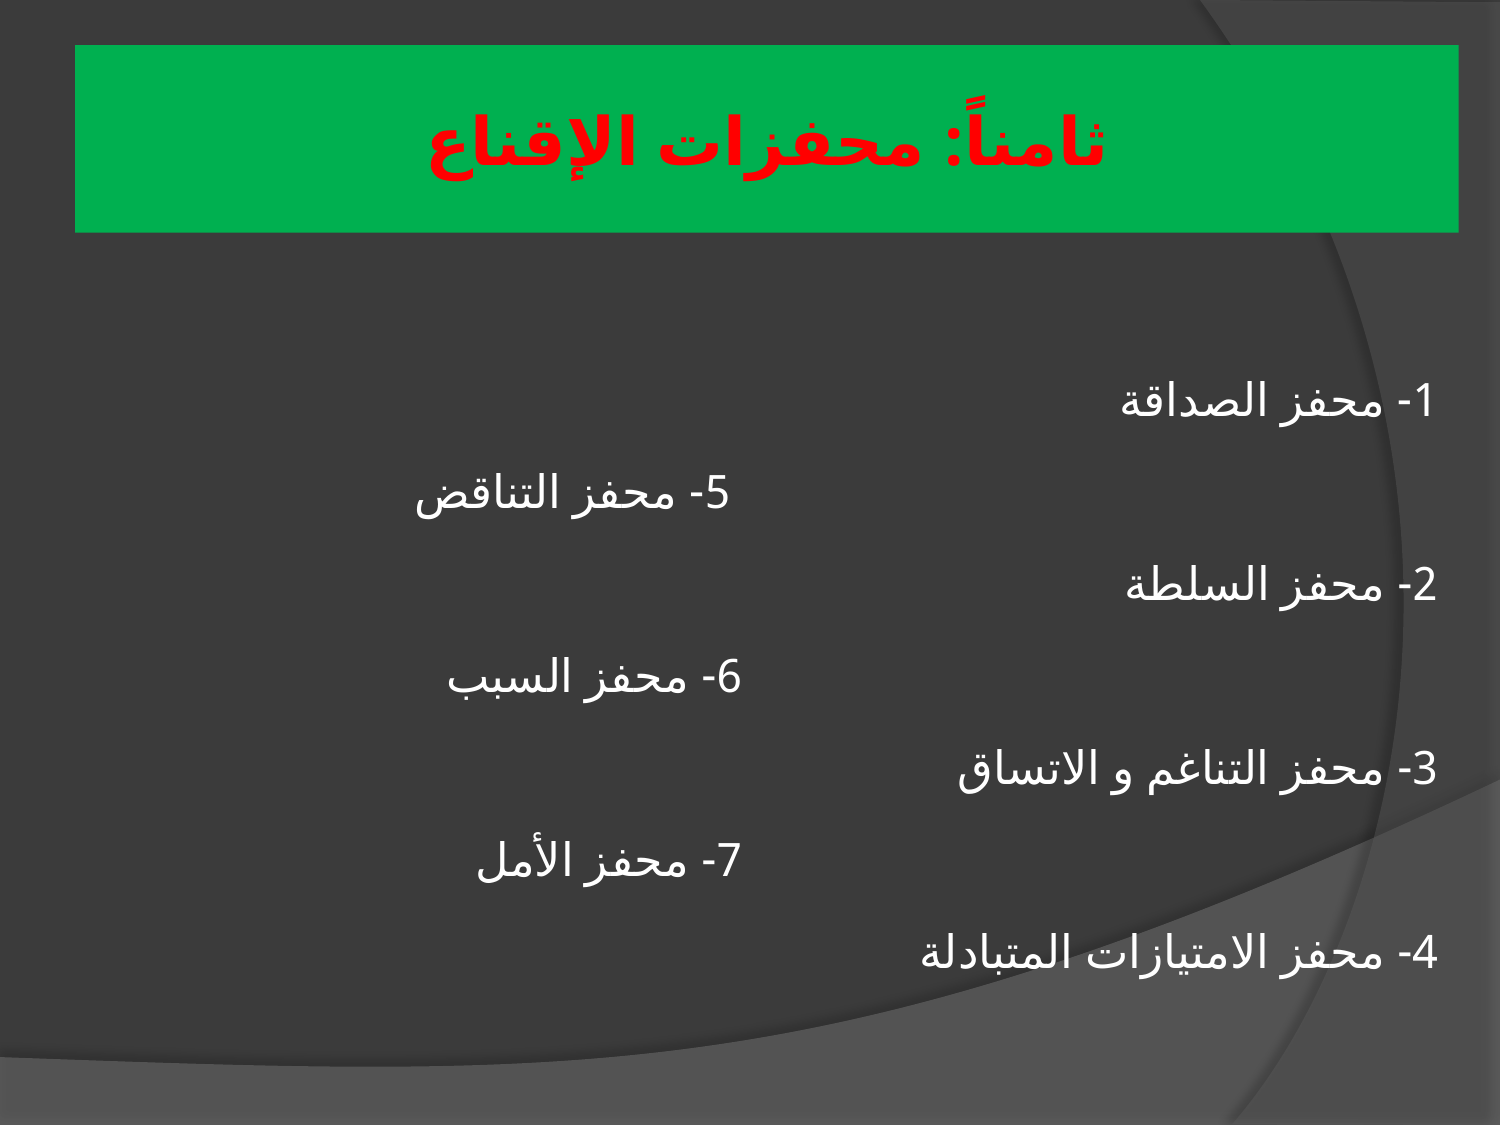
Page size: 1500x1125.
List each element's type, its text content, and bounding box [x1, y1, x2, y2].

title ثامناً: محفزات الإقناع [75, 45, 1459, 233]
list 1- محفز الصداقة 5- محفز التناقض 2- محفز السلطة 6- محفز السبب 3- محفز التناغم و الاتساق 7- محفز الأمل 4- محفز الامتيازات المتبادلة [75, 262, 1459, 1083]
